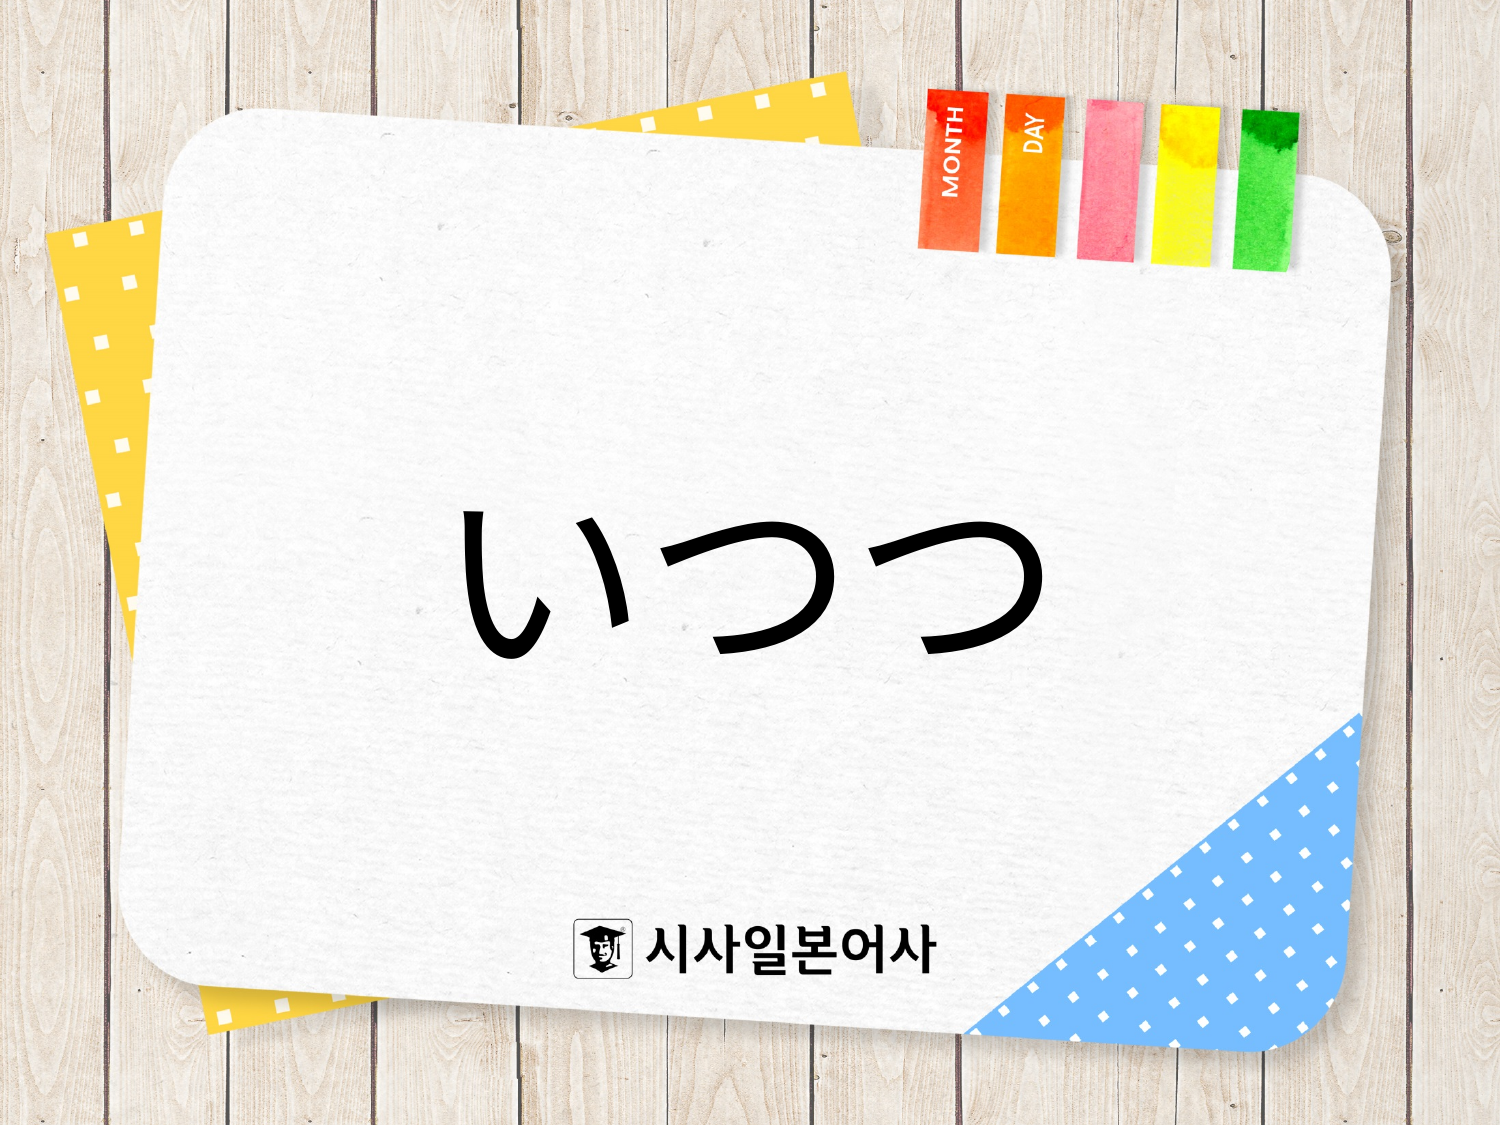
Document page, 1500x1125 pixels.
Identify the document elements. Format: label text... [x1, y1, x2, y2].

title いつつ [75, 338, 1425, 811]
picture [0, 0, 1500, 1125]
